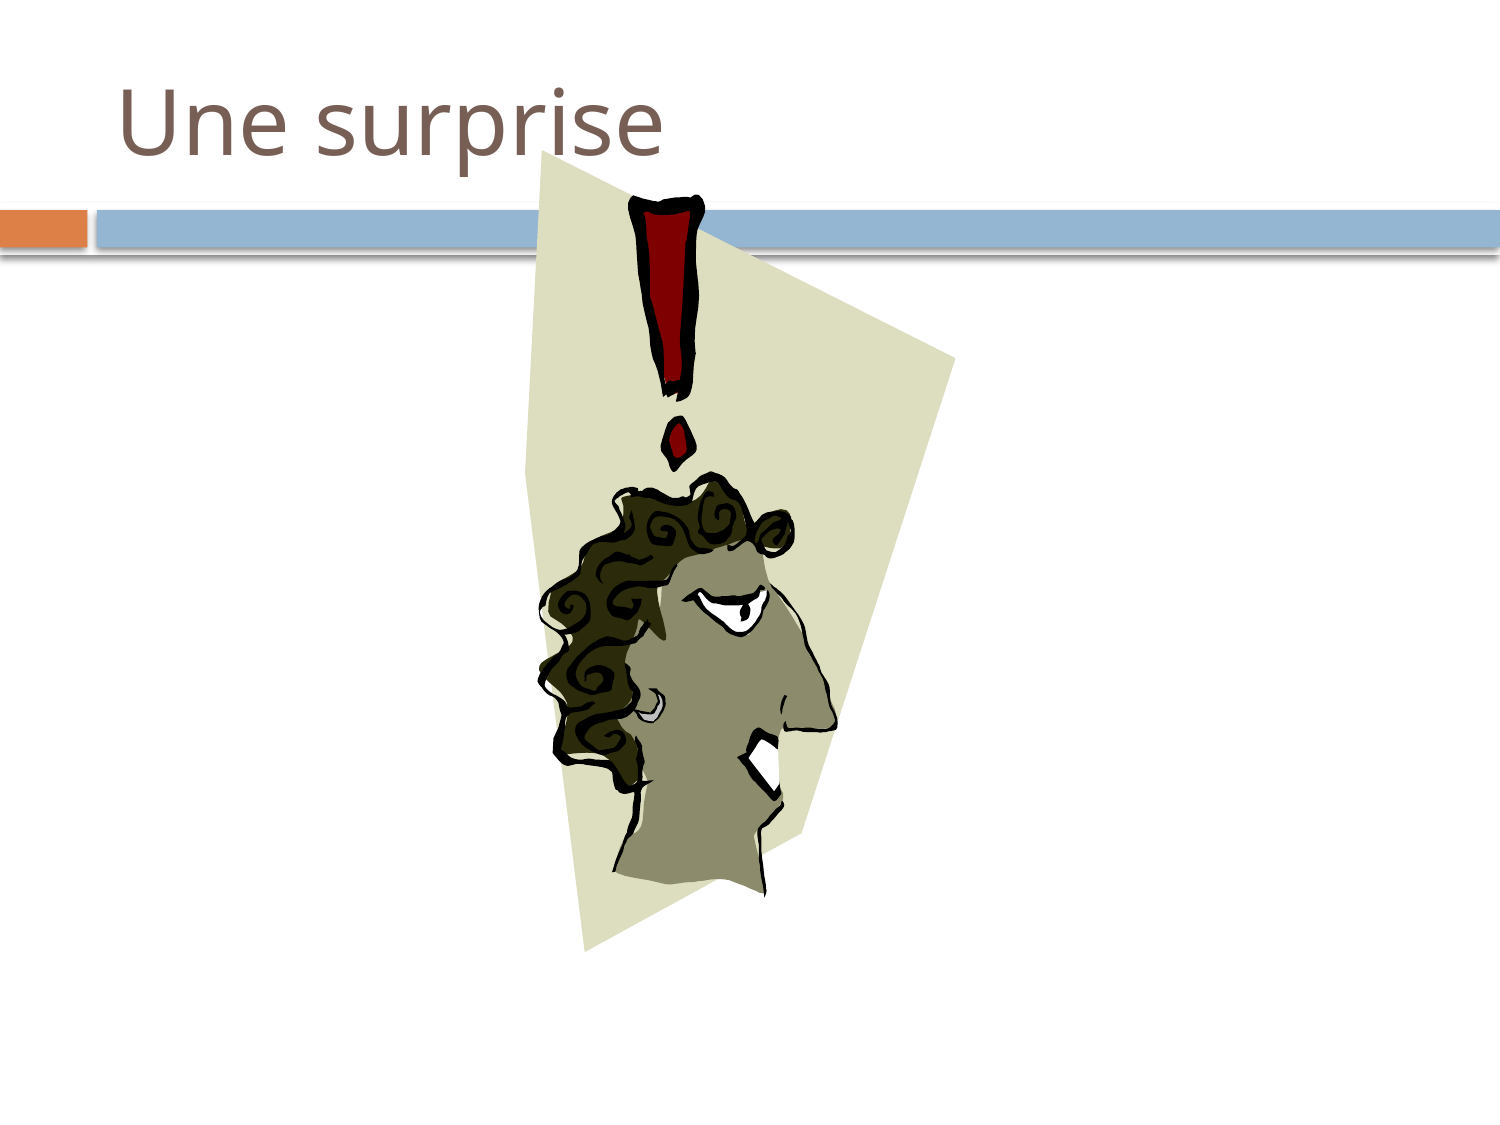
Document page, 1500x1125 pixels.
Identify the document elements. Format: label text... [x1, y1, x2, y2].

title Une surprise [100, 37, 1438, 200]
picture [524, 149, 956, 953]
